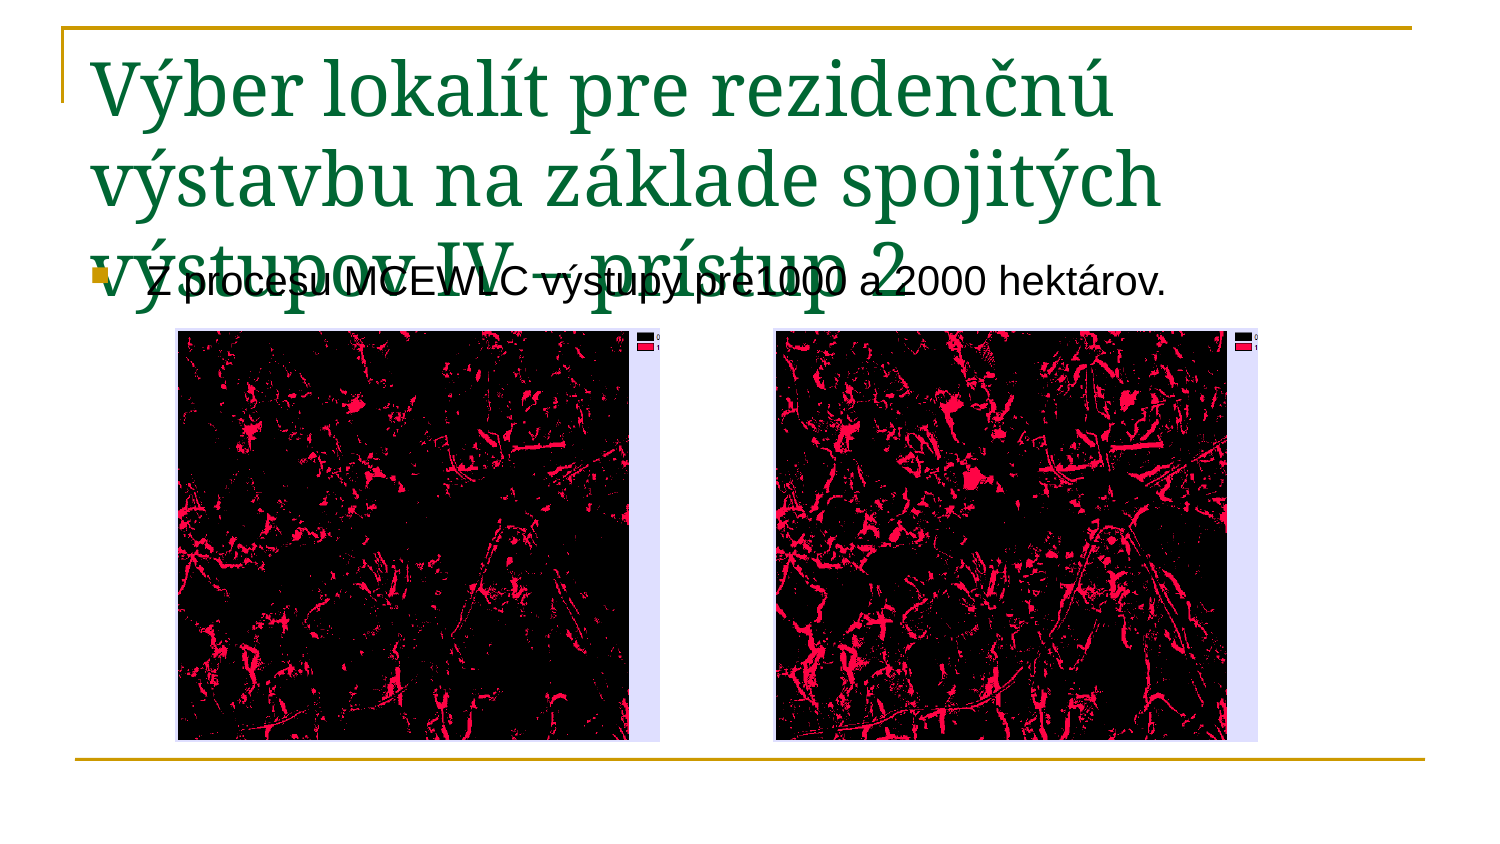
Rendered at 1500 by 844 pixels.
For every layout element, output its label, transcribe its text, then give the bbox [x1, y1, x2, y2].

picture [175, 327, 661, 742]
list Z procesu MCEWLC výstupy pre1000 a 2000 hektárov. [74, 245, 1426, 755]
title Výber lokalít pre rezidenčnú výstavbu na základe spojitých výstupov IV – prístup 2 [74, 33, 1426, 175]
picture [773, 327, 1258, 742]
